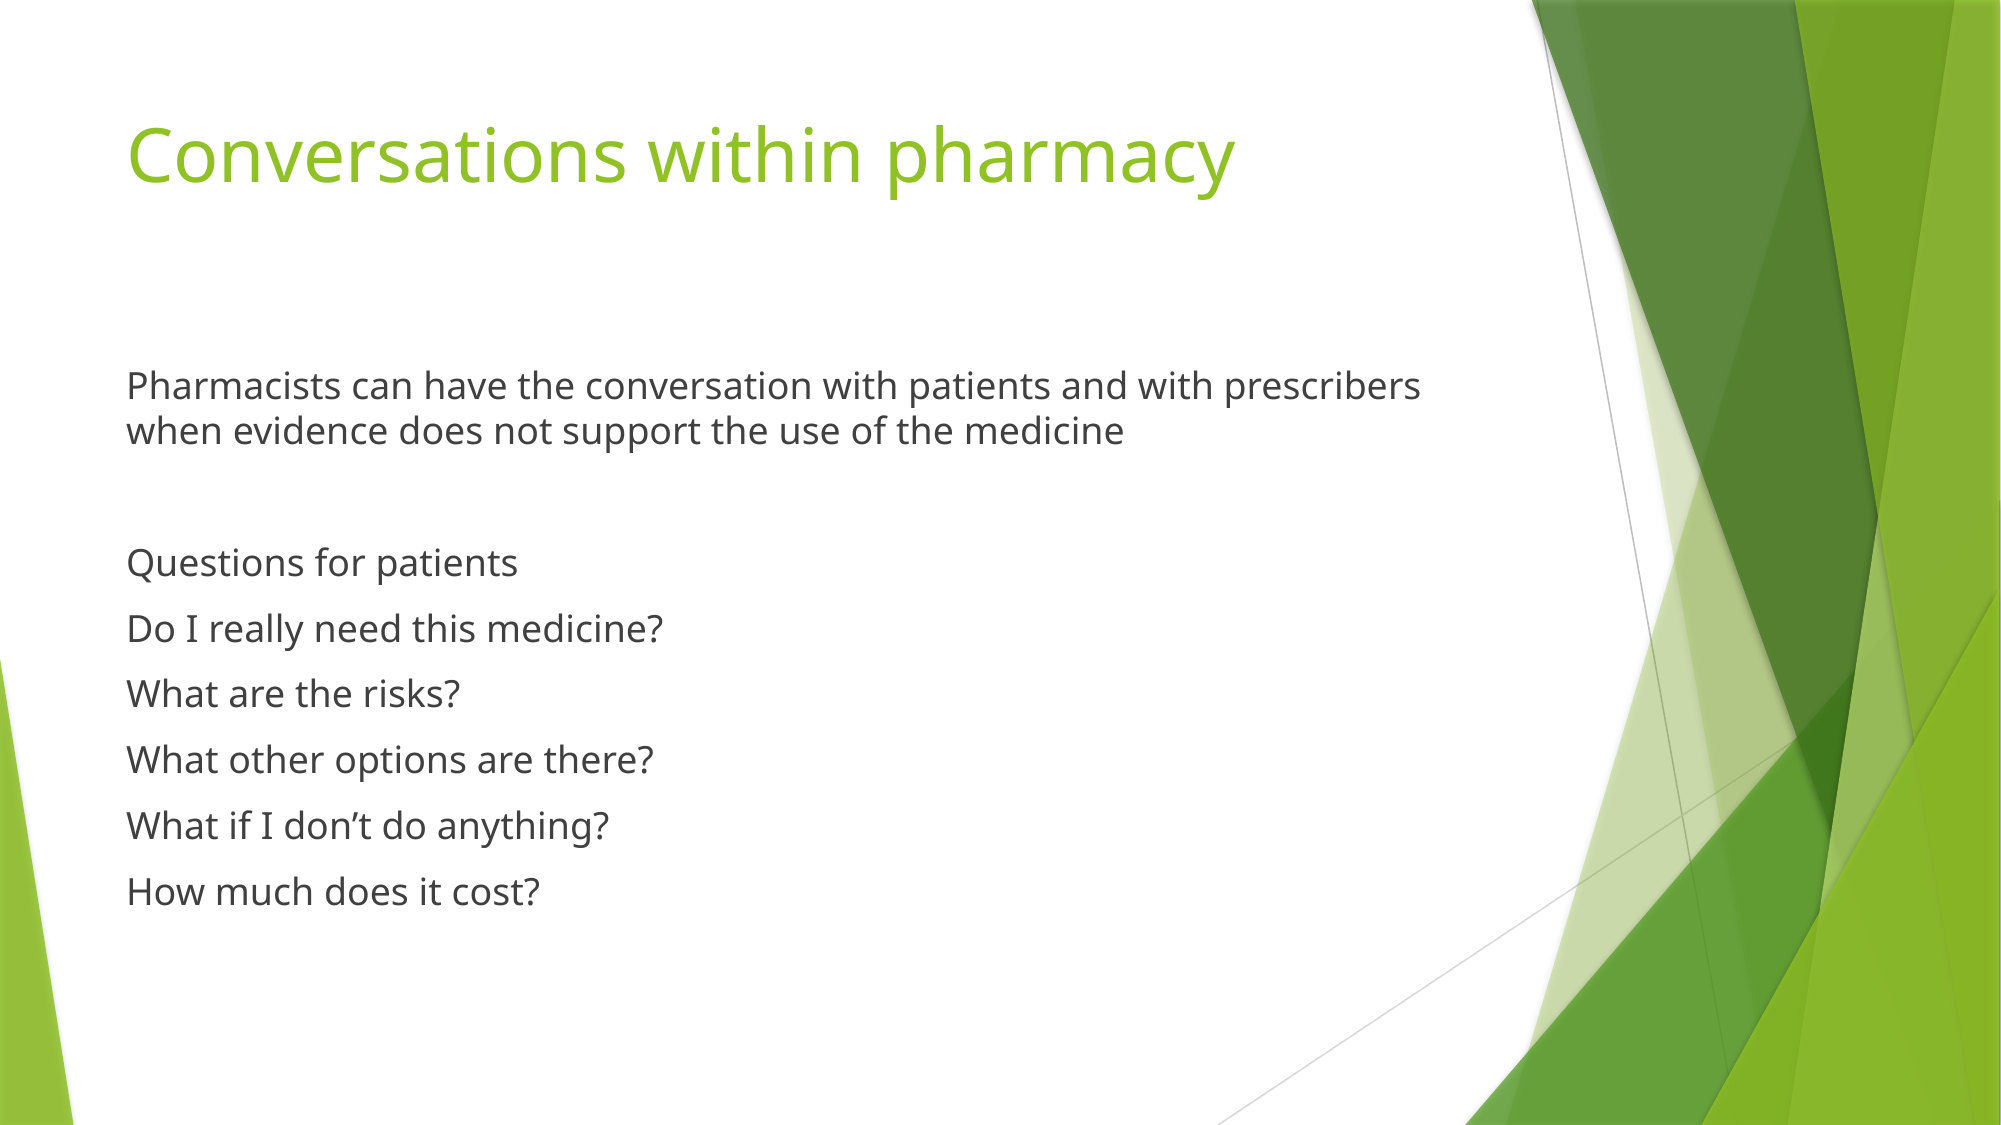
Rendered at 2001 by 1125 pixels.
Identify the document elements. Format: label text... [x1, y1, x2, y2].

list Pharmacists can have the conversation with patients and with prescribers when evidence does not support the use of the medicine Questions for patients Do I really need this medicine? What are the risks? What other options are there? What if I don’t do anything? How much does it cost? [111, 354, 1522, 992]
title Conversations within pharmacy [111, 99, 1522, 317]
